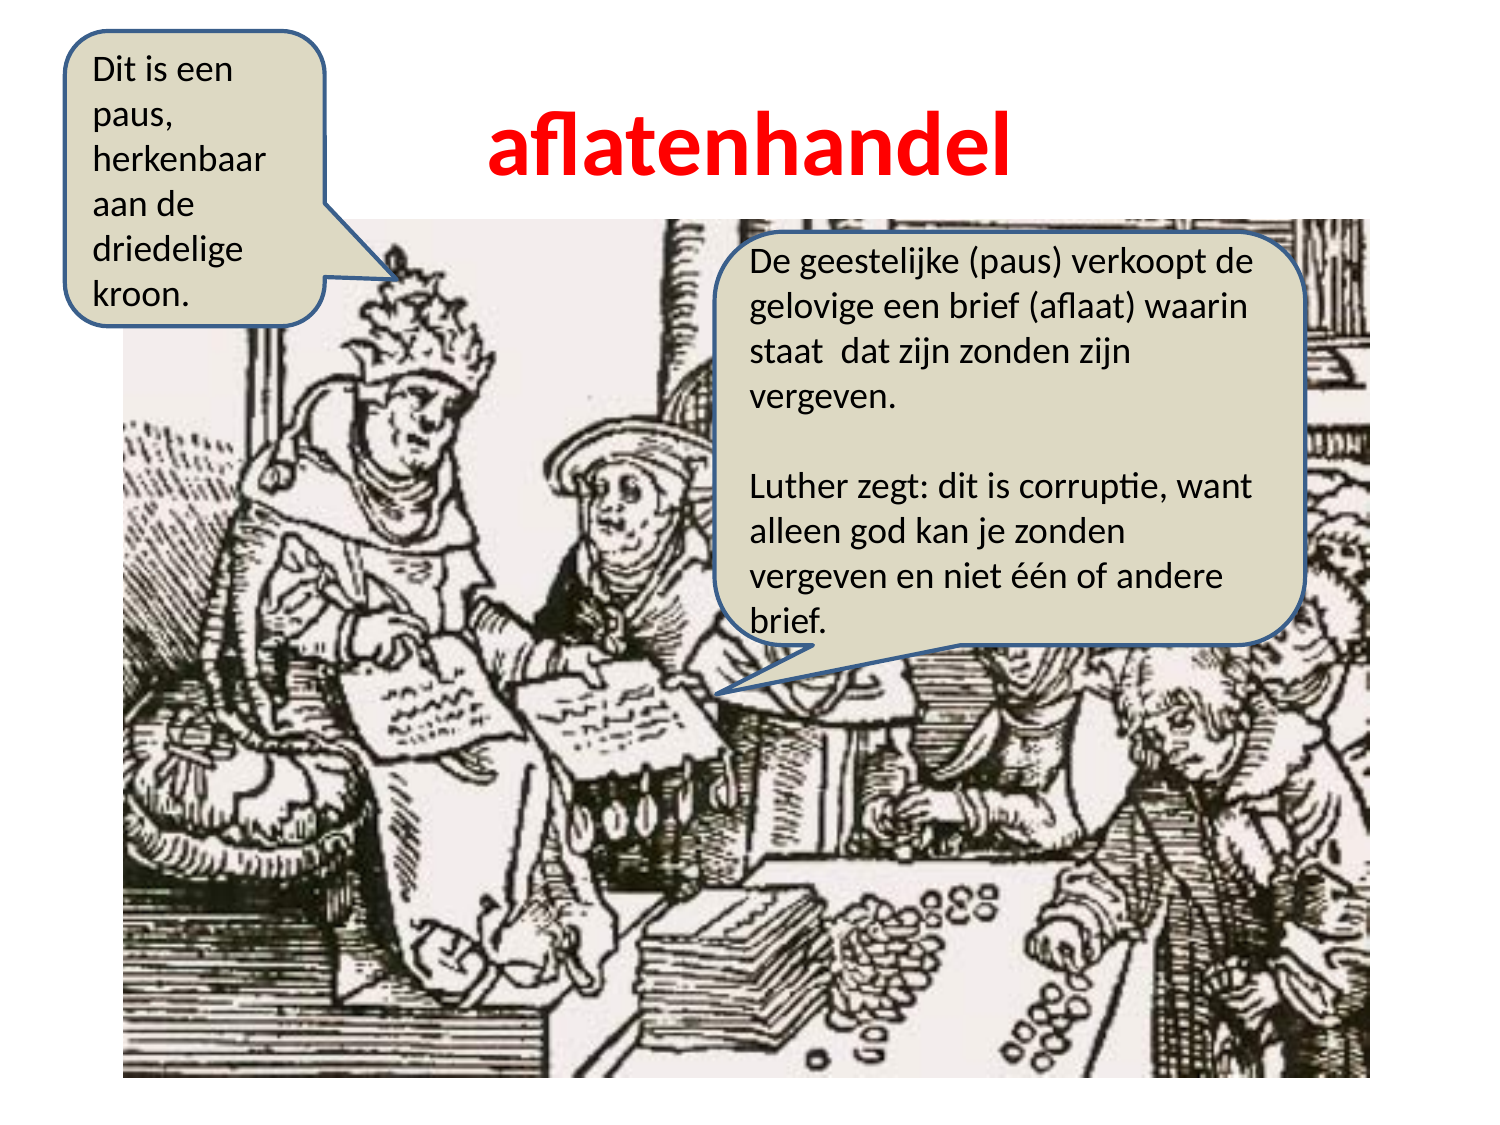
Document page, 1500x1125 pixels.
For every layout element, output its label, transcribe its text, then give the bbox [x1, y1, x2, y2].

text_box Dit is een paus, herkenbaar aan de driedelige kroon. [62, 28, 342, 329]
picture [123, 219, 1370, 1078]
title aflatenhandel [317, 45, 1425, 233]
